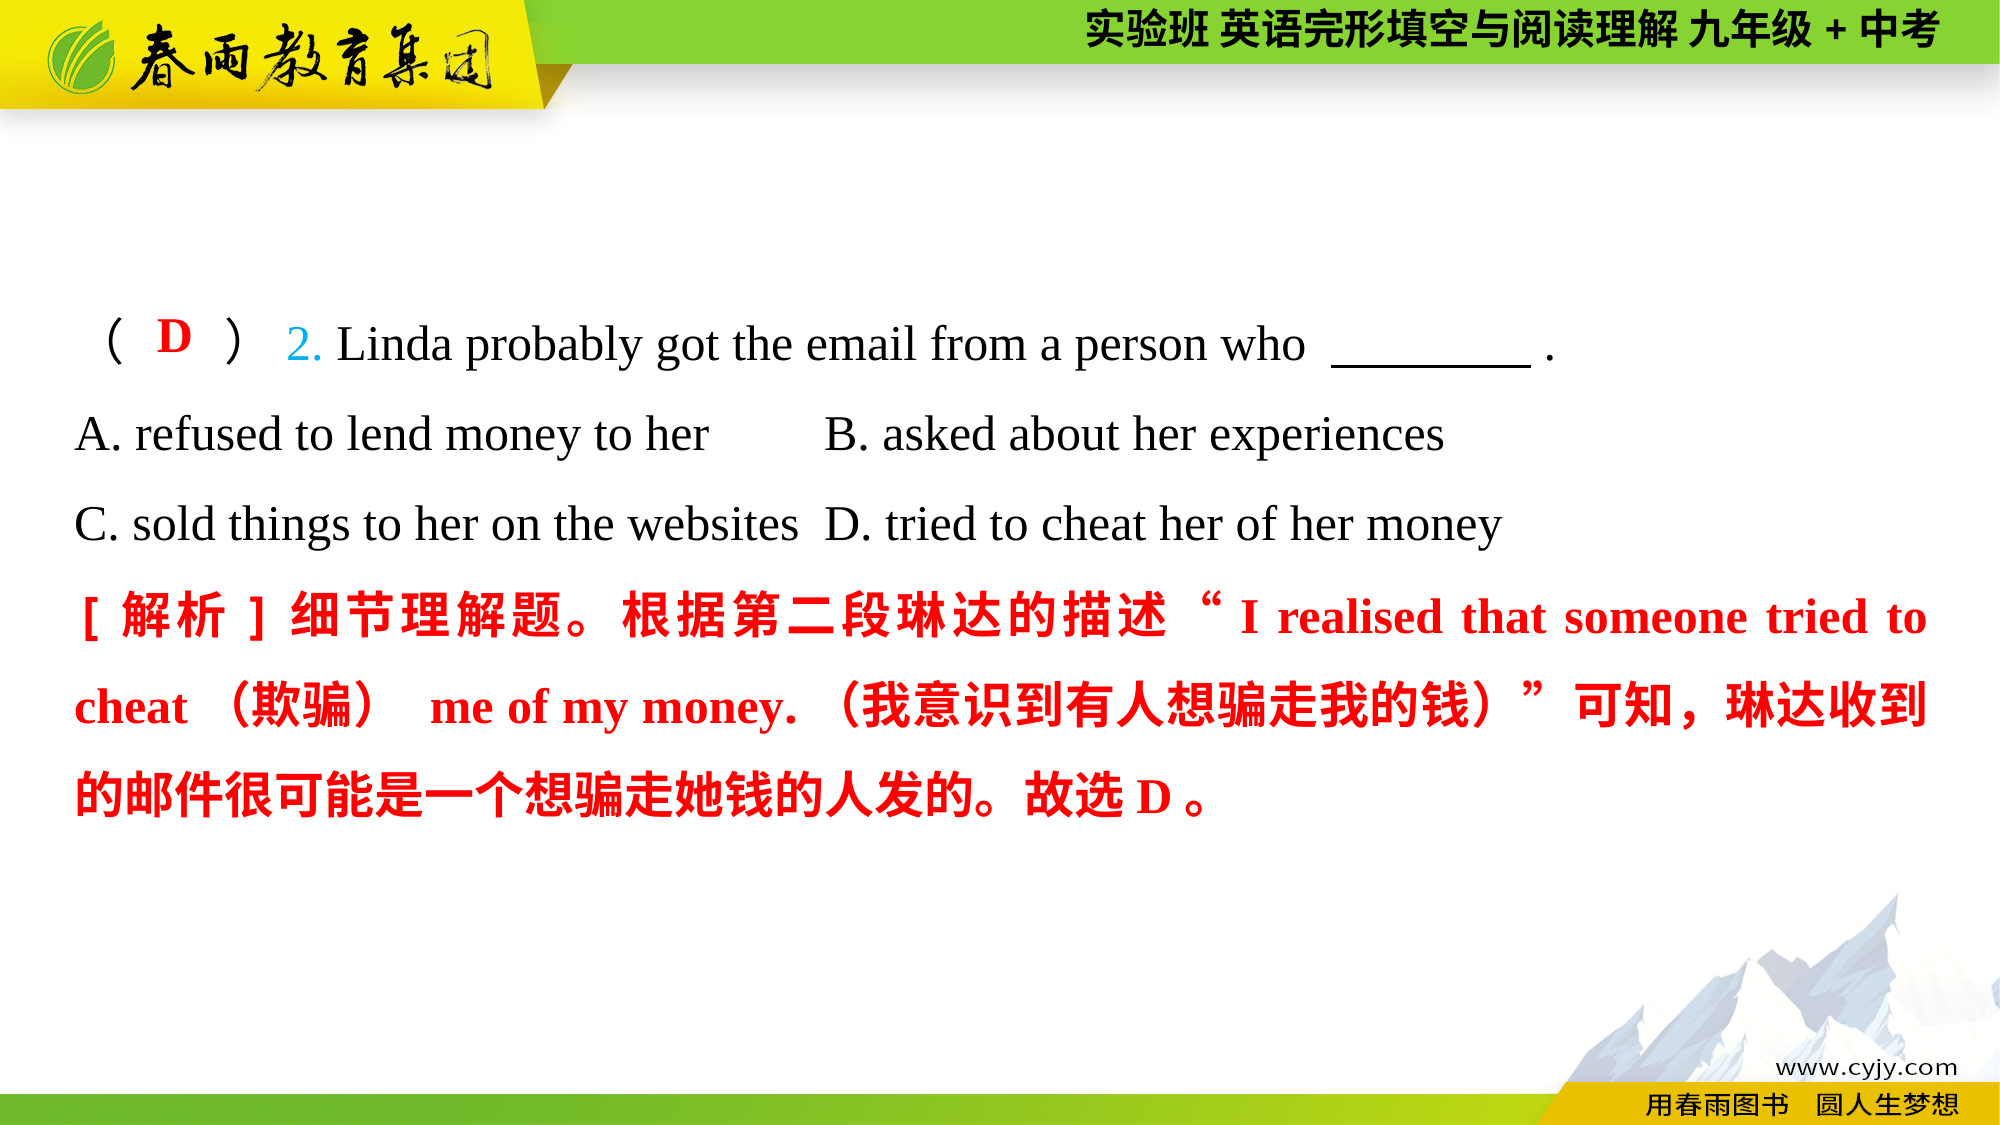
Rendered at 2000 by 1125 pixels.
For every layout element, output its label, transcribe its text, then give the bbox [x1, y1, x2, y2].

list （ ）2. Linda probably got the email from a person who . A. refused to lend money to her B. asked about her experiences C. sold things to her on the websites D. tried to cheat her of her money [59, 273, 1944, 562]
picture [0, 0, 2000, 1125]
text_box D [141, 295, 208, 370]
text_box [解析]细节理解题。根据第二段琳达的描述“I realised that someone tried to cheat（欺骗） me of my money.（我意识到有人想骗走我的钱）”可知，琳达收到的邮件很可能是一个想骗走她钱的人发的。故选D。 [59, 562, 1944, 831]
